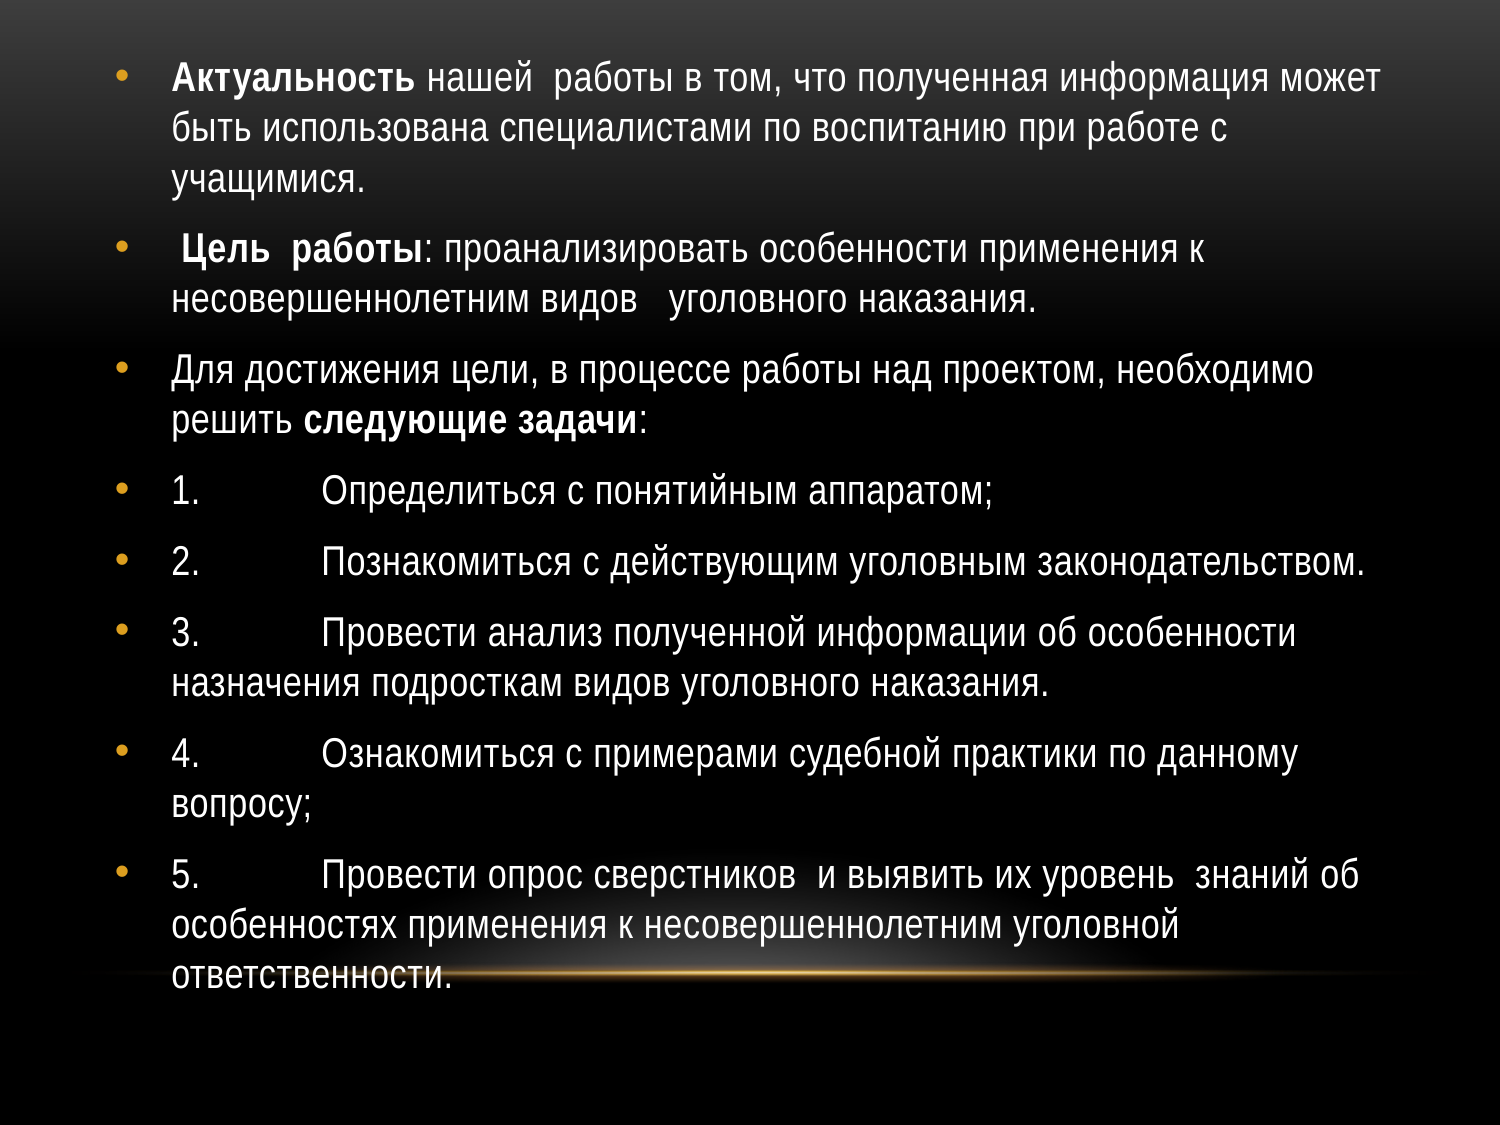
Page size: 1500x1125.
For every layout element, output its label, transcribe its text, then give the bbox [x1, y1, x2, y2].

picture [0, 0, 1500, 1125]
list Актуальность нашей работы в том, что полученная информация может быть использована специалистами по воспитанию при работе с учащимися. Цель работы: проанализировать особенности применения к несовершеннолетним видов уголовного наказания. Для достижения цели, в процессе работы над проектом, необходимо решить следующие задачи: 1. Определиться с понятийным аппаратом; 2. Познакомиться с действующим уголовным законодательством. 3. Провести анализ полученной информации об особенности назначения подросткам видов уголовного наказания. 4. Ознакомиться с примерами судебной практики по данному вопросу; 5. Провести опрос сверстников и выявить их уровень знаний об особенностях применения к несовершеннолетним уголовной ответственности. [99, 42, 1400, 1047]
